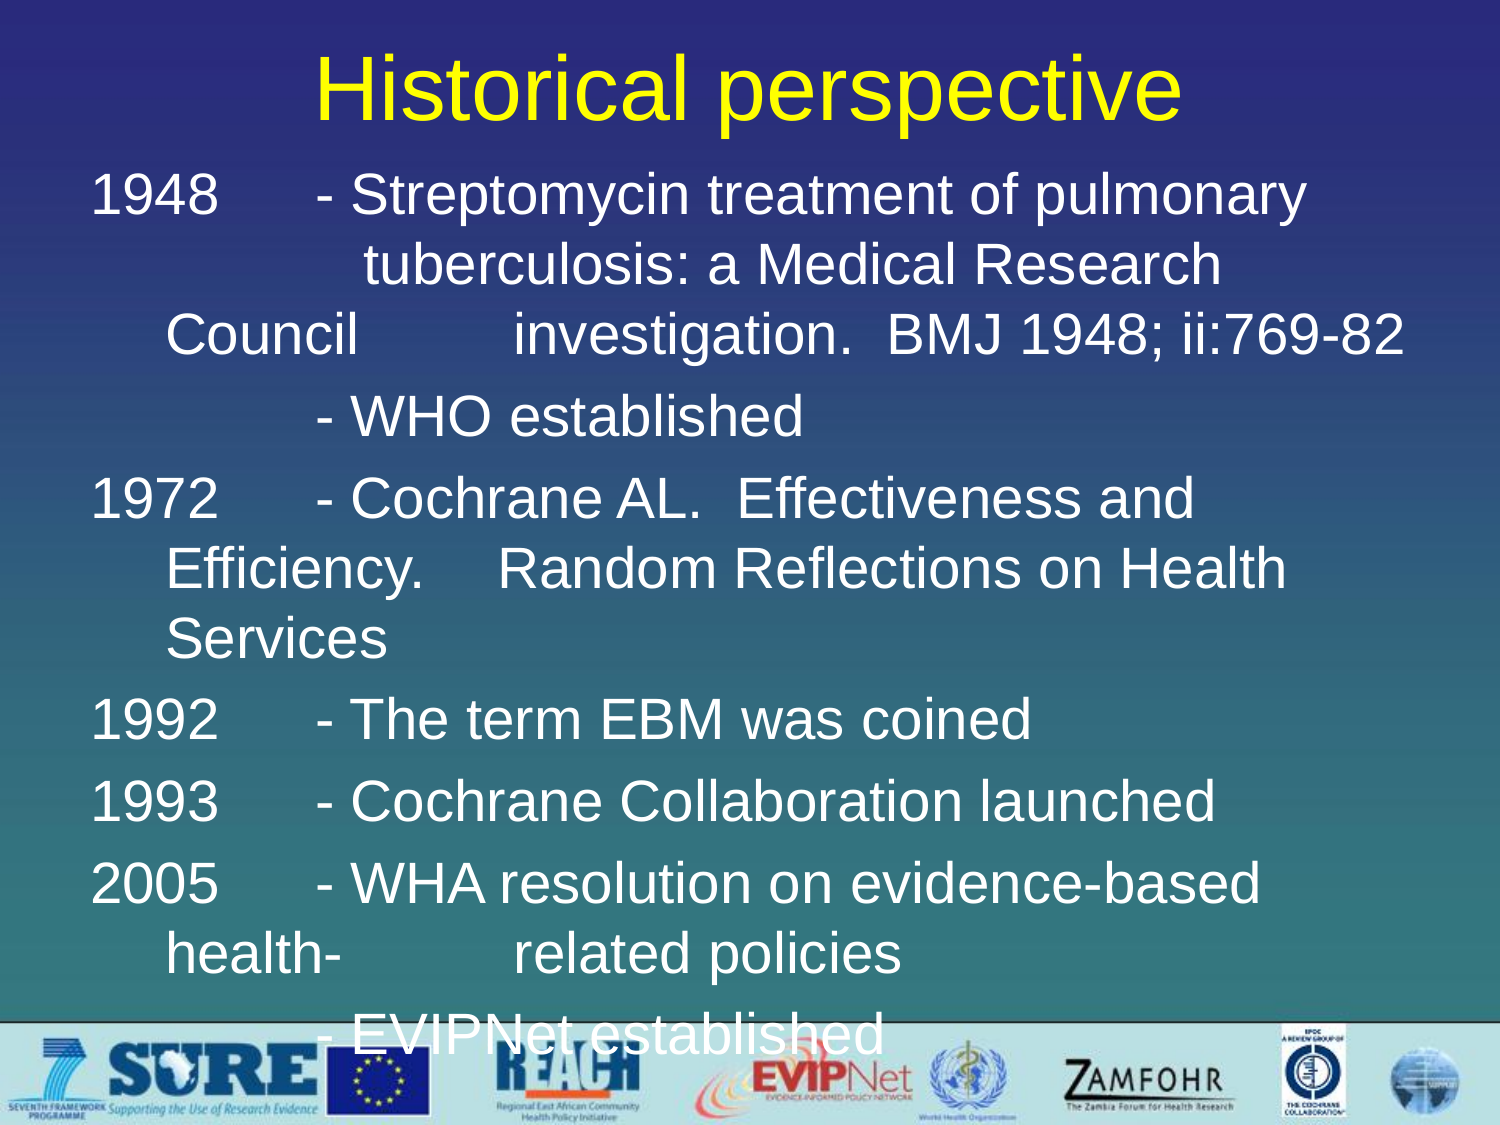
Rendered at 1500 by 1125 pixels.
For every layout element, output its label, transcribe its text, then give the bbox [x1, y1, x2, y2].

title Historical perspective [74, 18, 1426, 148]
list 1948 - Streptomycin treatment of pulmonary tuberculosis: a Medical Research Council investigation. BMJ 1948; ii:769-82 - WHO established 1972 - Cochrane AL. Effectiveness and Efficiency. Random Reflections on Health Services 1992 - The term EBM was coined 1993 - Cochrane Collaboration launched 2005 - WHA resolution on evidence-based health- related policies - EVIPNet established [74, 148, 1426, 1024]
picture [0, 0, 1500, 1125]
